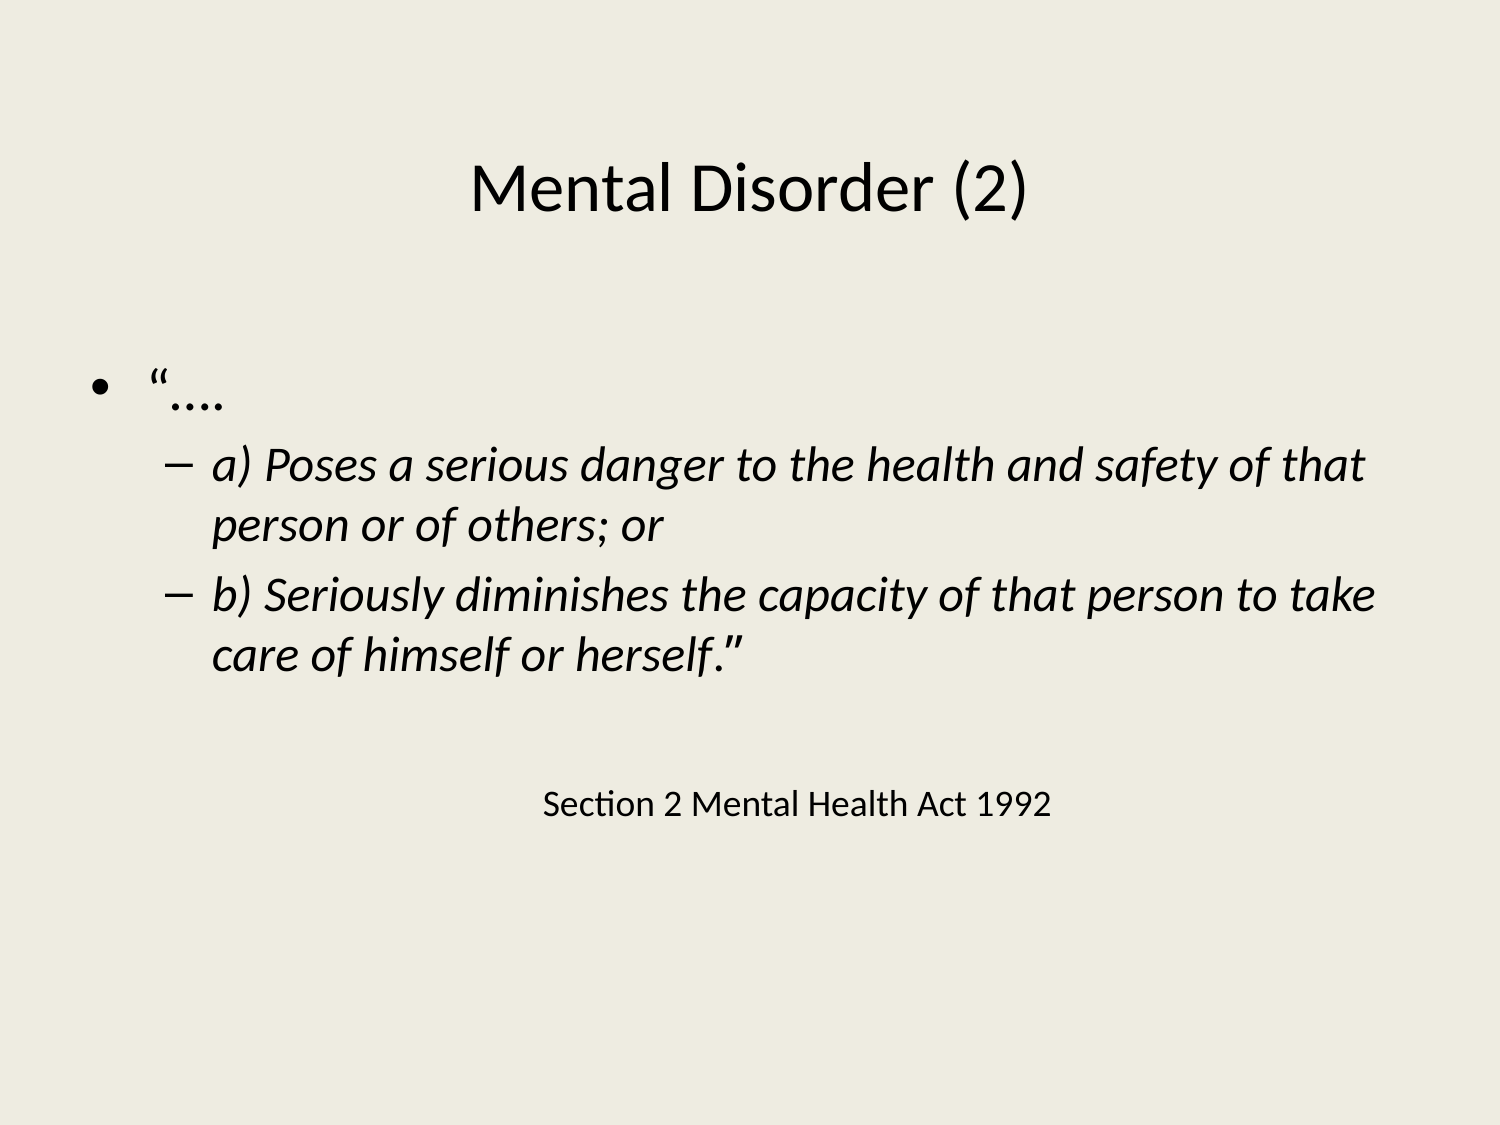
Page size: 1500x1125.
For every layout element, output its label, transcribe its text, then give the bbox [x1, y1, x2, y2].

list “…. a) Poses a serious danger to the health and safety of that person or of others; or b) Seriously diminishes the capacity of that person to take care of himself or herself.” Section 2 Mental Health Act 1992 [75, 262, 1425, 1005]
title Mental Disorder (2) [75, 132, 1425, 233]
